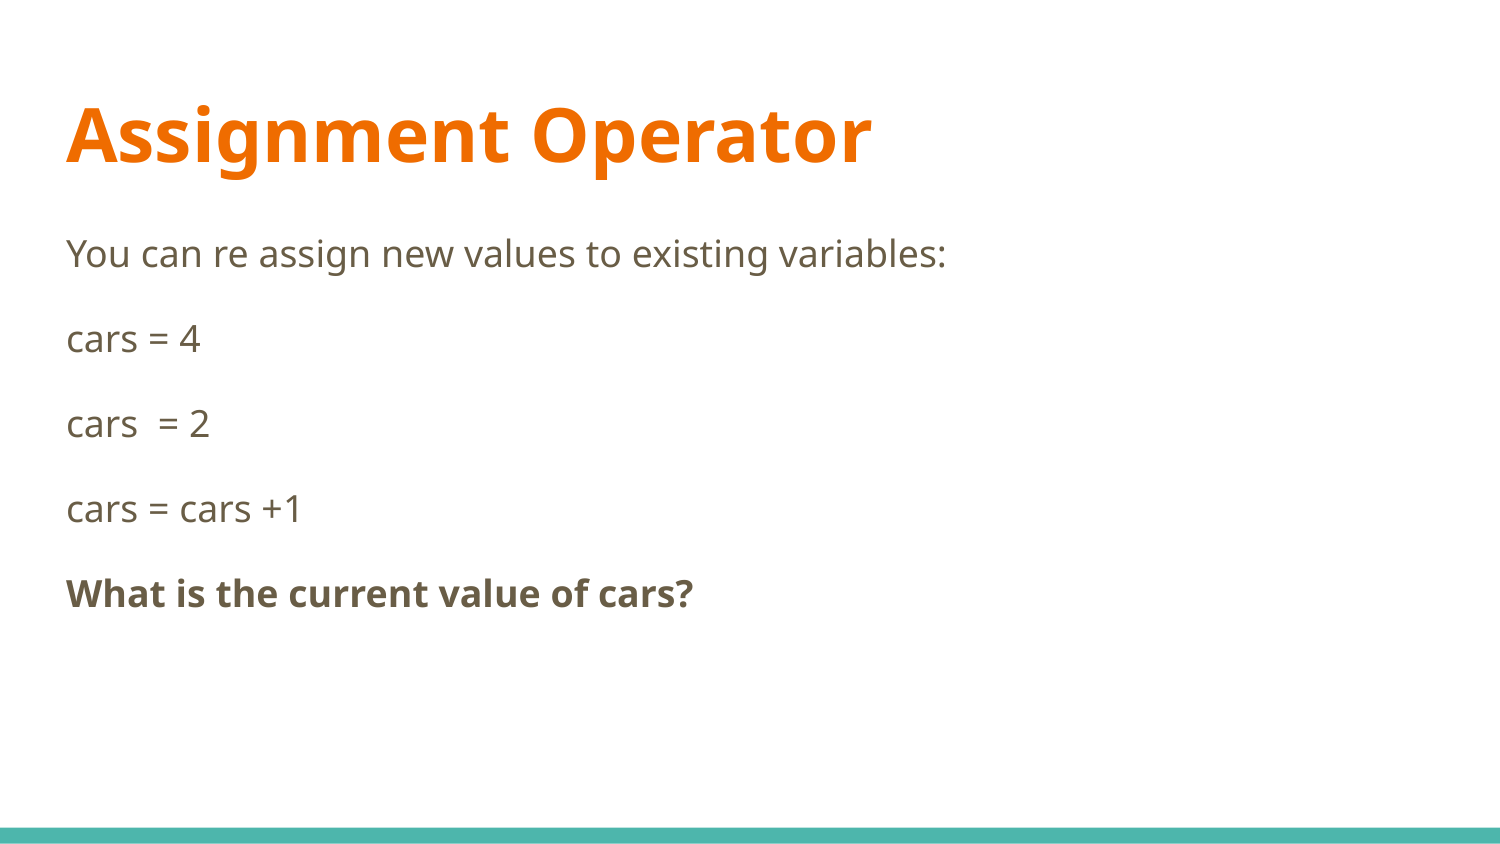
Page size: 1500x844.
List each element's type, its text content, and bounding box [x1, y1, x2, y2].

list You can re assign new values to existing variables: cars = 4 cars = 2 cars = cars +1 What is the current value of cars? [51, 207, 1449, 750]
title Assignment Operator [51, 72, 1449, 189]
